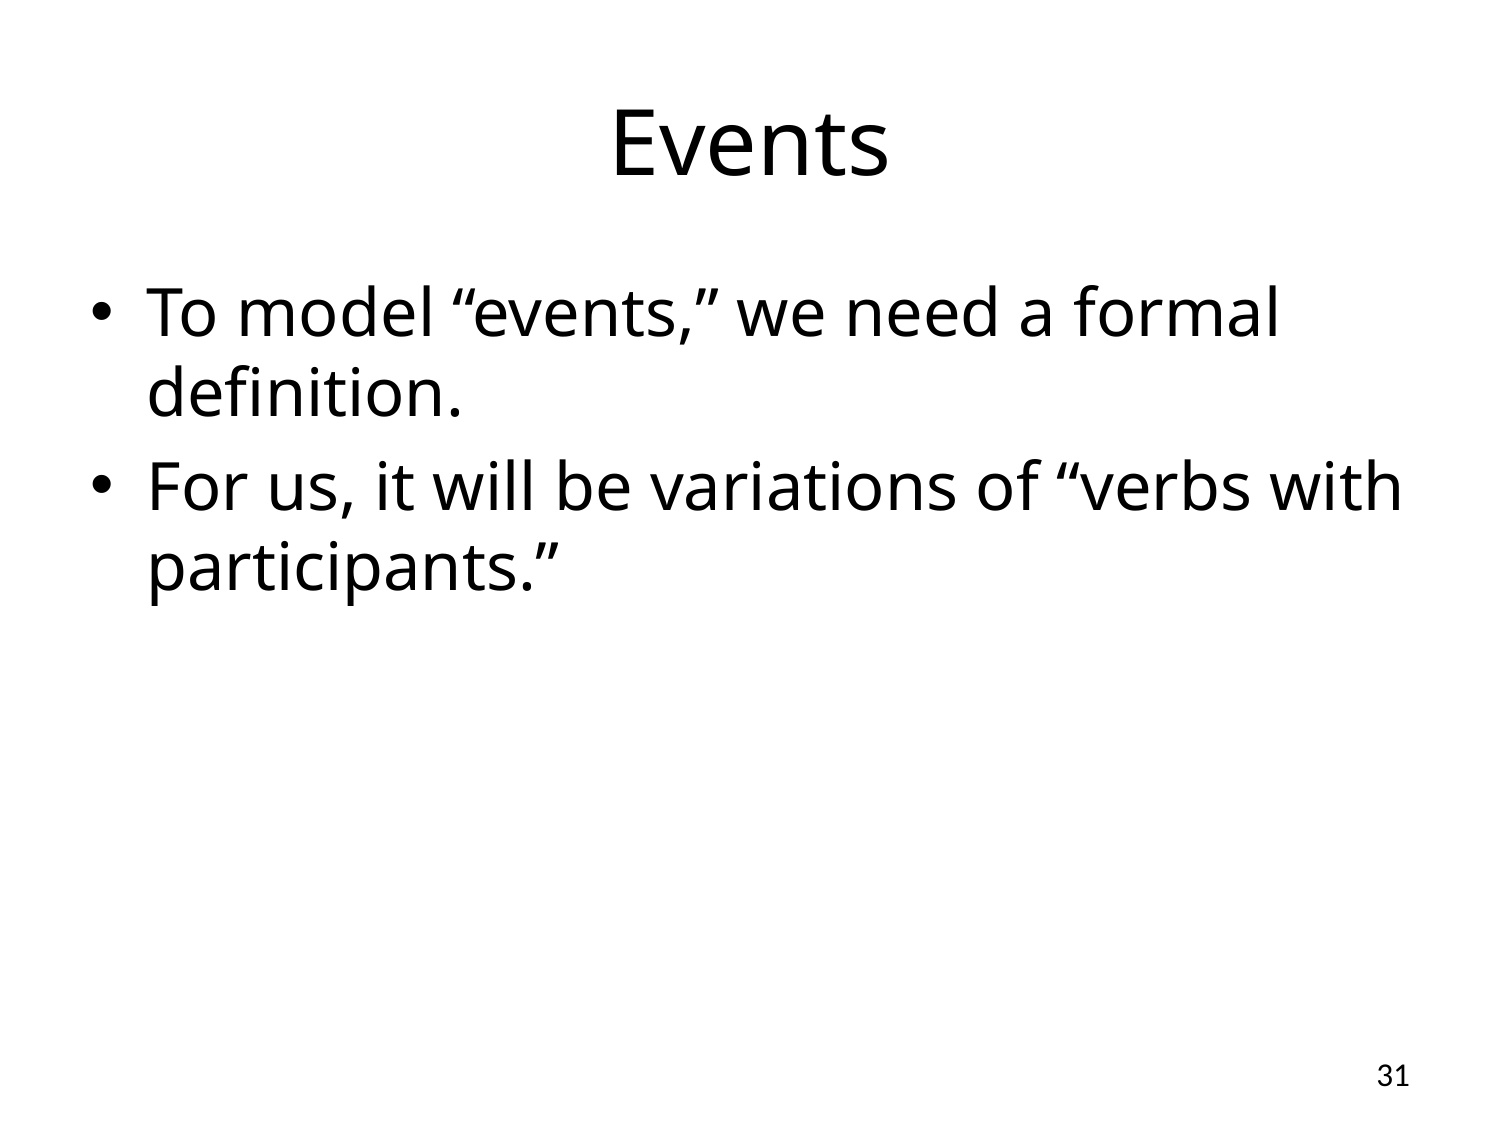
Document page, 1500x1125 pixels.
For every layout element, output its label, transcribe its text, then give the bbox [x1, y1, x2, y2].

title Events [75, 45, 1425, 233]
slide_number 31 [1074, 1042, 1425, 1103]
list To model “events,” we need a formal definition. For us, it will be variations of “verbs with participants.” [75, 262, 1425, 1005]
